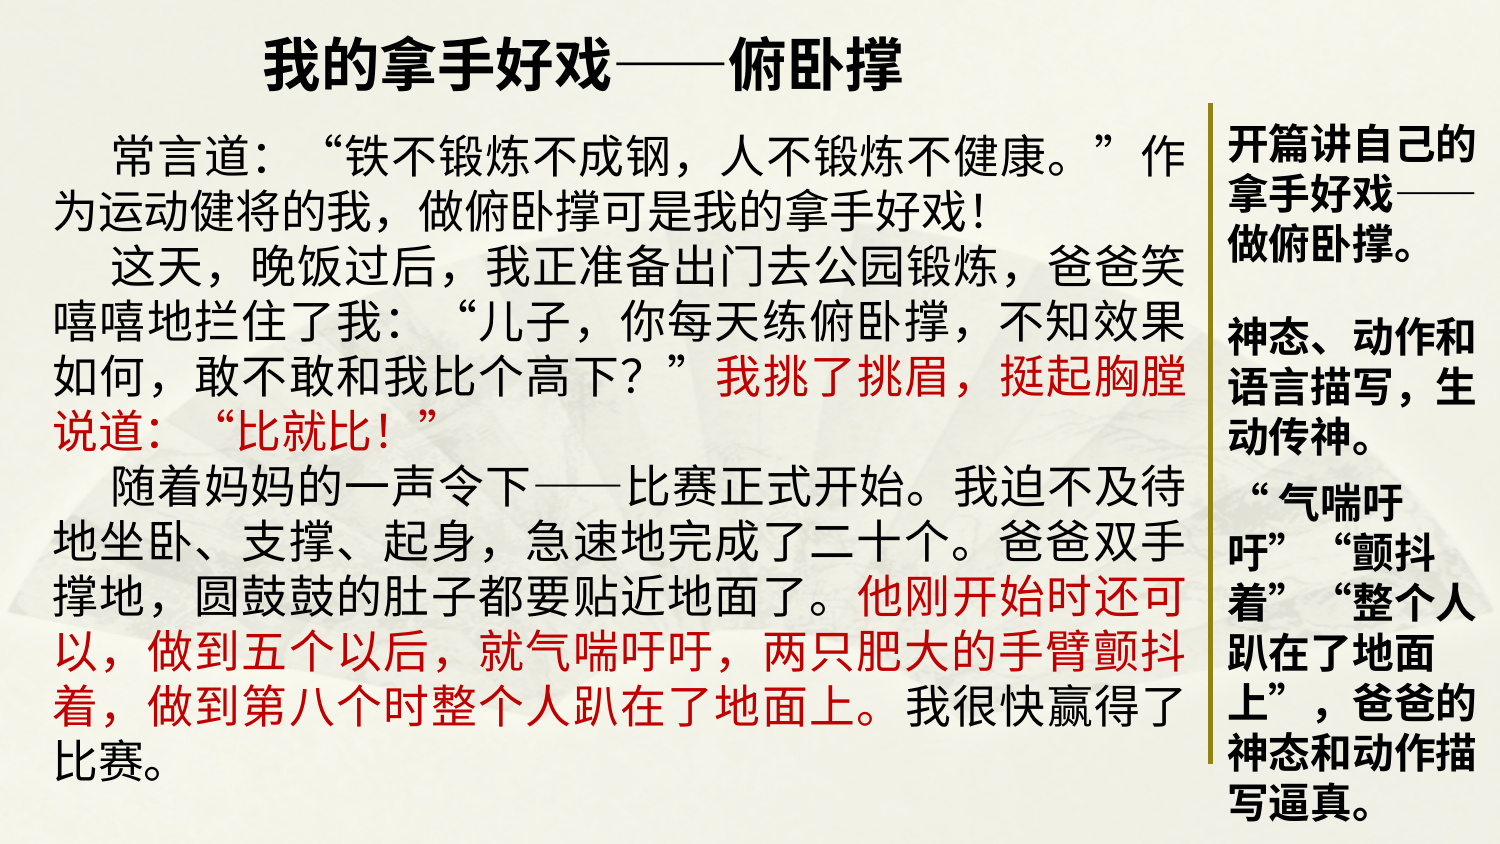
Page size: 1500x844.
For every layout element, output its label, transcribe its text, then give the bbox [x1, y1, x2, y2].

text_box 开篇讲自己的拿手好戏——做俯卧撑。 [1215, 110, 1495, 275]
text_box 我的拿手好戏——俯卧撑 [76, 20, 1090, 105]
text_box 常言道：“铁不锻炼不成钢，人不锻炼不健康。”作为运动健将的我，做俯卧撑可是我的拿手好戏！ 这天，晚饭过后，我正准备出门去公园锻炼，爸爸笑嘻嘻地拦住了我：“儿子，你每天练俯卧撑，不知效果如何，敢不敢和我比个高下？”我挑了挑眉，挺起胸膛说道：“比就比！” 随着妈妈的一声令下——比赛正式开始。我迫不及待地坐卧、支撑、起身，急速地完成了二十个。爸爸双手撑地，圆鼓鼓的肚子都要贴近地面了。他刚开始时还可以，做到五个以后，就气喘吁吁，两只肥大的手臂颤抖着，做到第八个时整个人趴在了地面上。我很快赢得了比赛。 [41, 122, 1199, 793]
text_box “气喘吁吁”“颤抖着”“整个人趴在了地面上”，爸爸的神态和动作描写逼真。 [1212, 469, 1495, 844]
text_box 神态、动作和语言描写，生动传神。 [1215, 303, 1495, 469]
